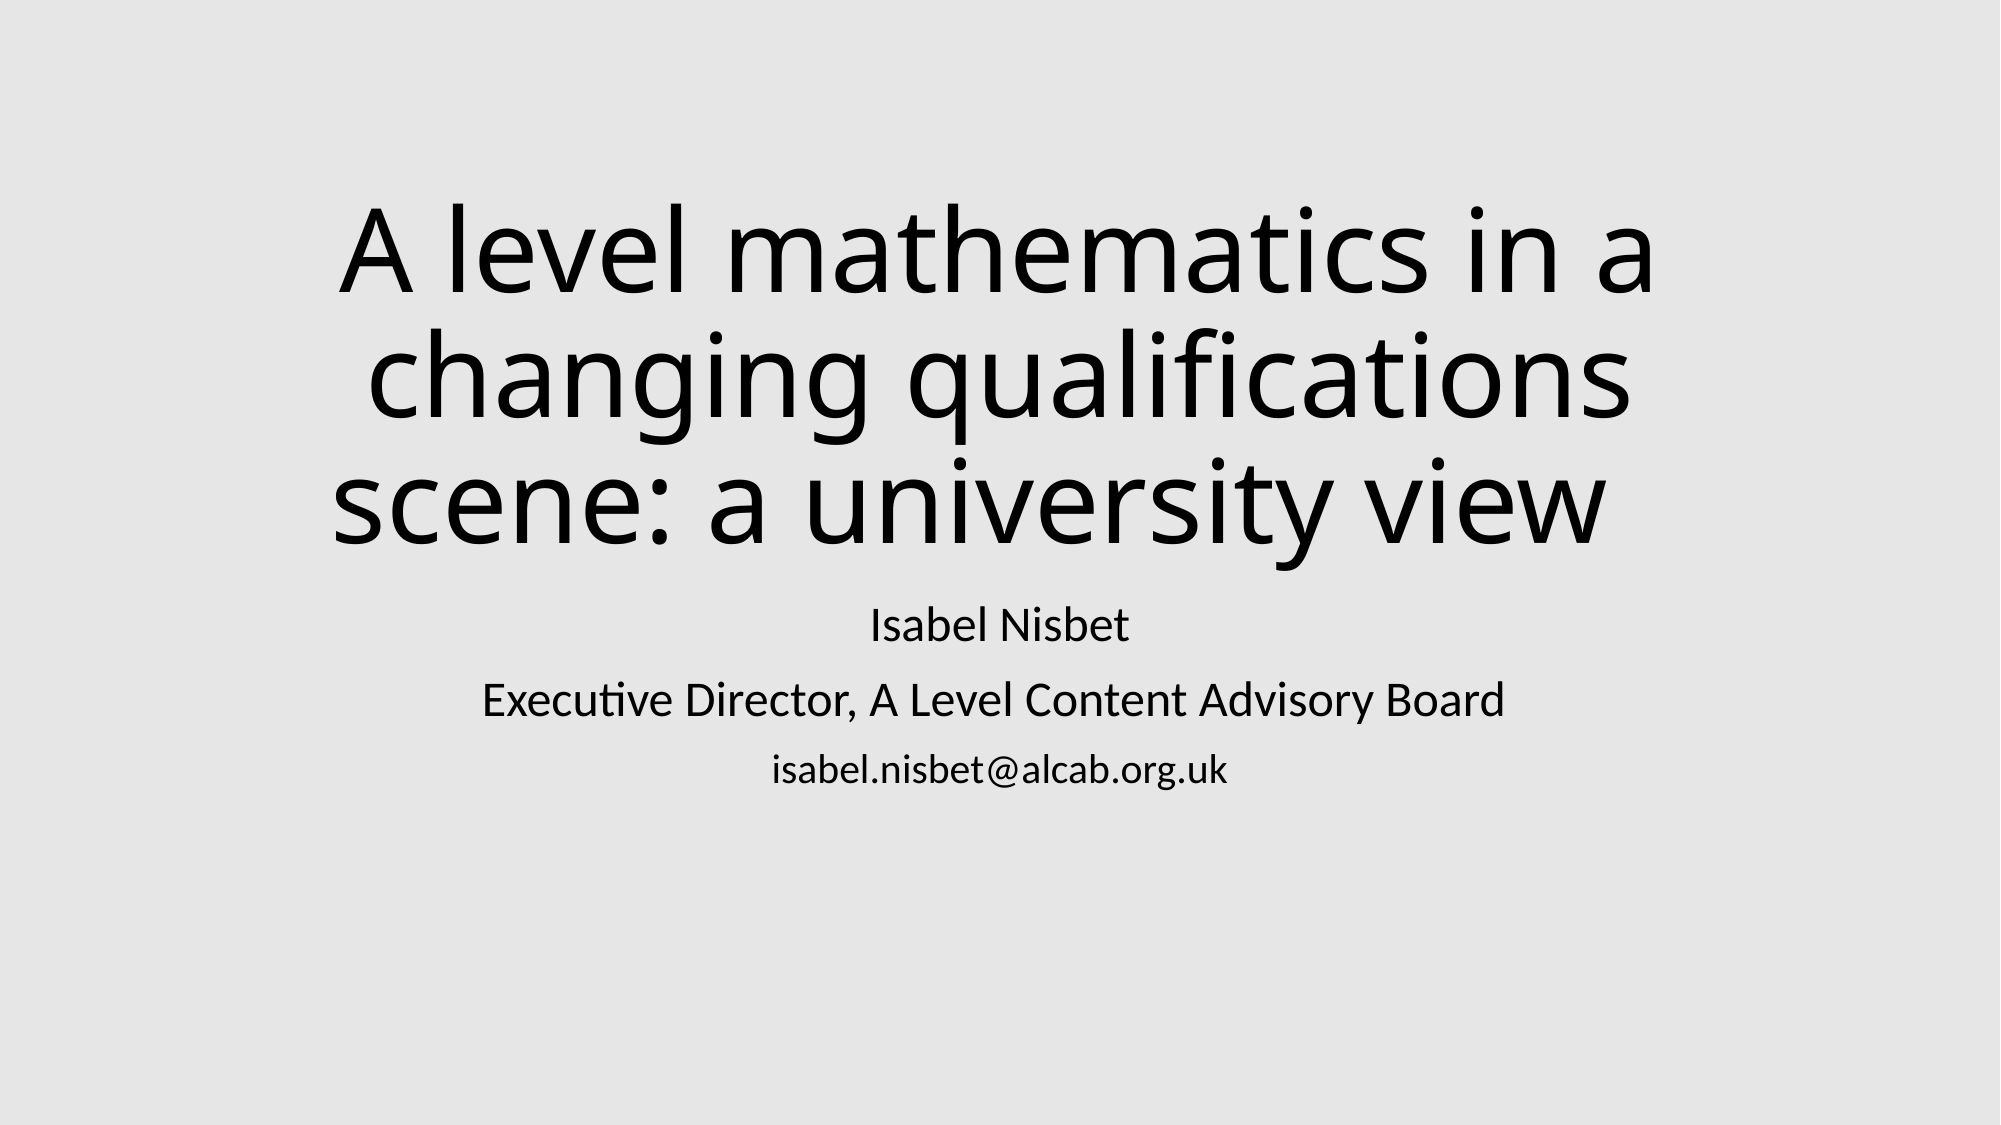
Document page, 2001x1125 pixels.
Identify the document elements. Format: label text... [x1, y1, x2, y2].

title A level mathematics in a changing qualifications scene: a university view [249, 184, 1750, 576]
subtitle Isabel Nisbet Executive Director, A Level Content Advisory Board isabel.nisbet@alcab.org.uk [249, 590, 1750, 863]
